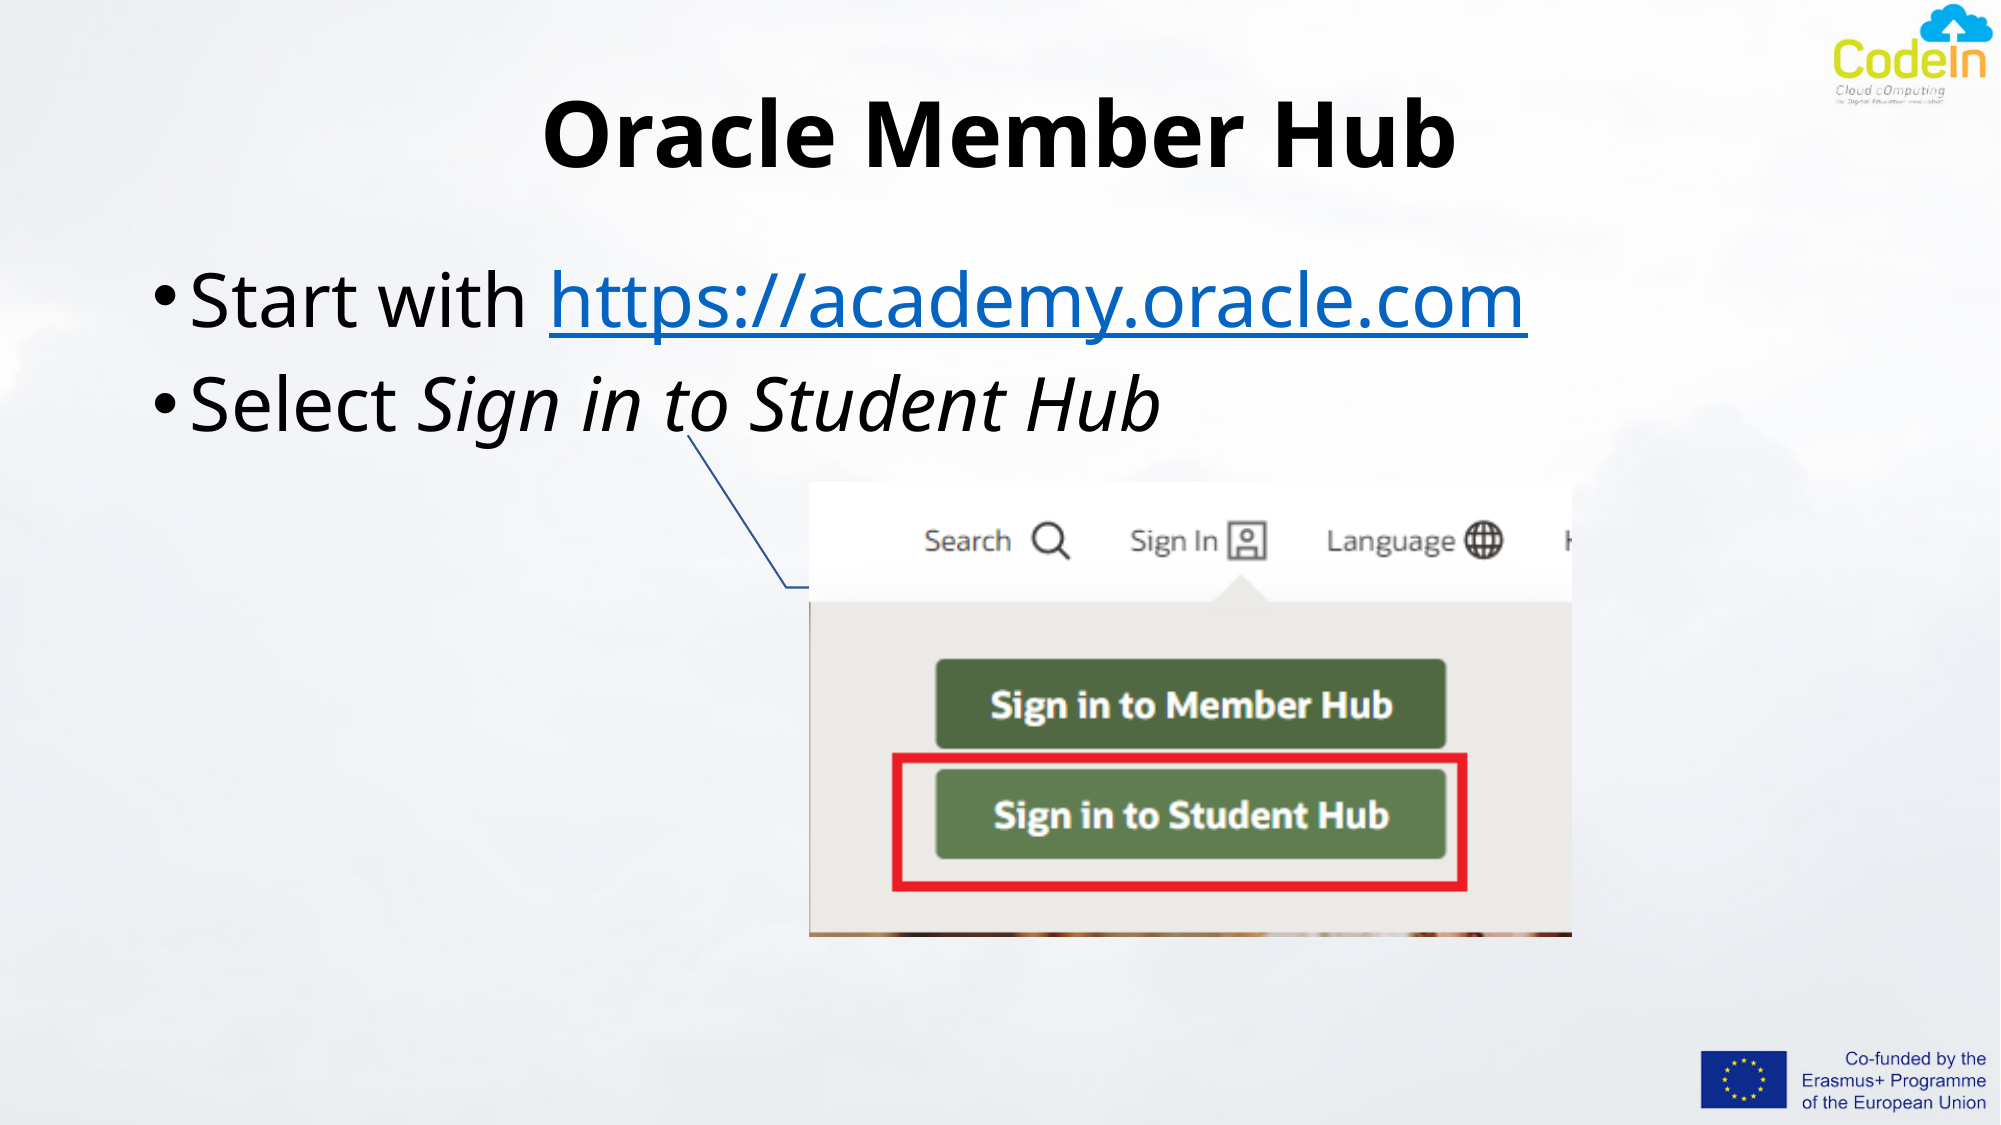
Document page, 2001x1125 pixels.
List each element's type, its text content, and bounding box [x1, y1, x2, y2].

picture [0, 0, 2001, 1125]
text_box [686, 434, 809, 589]
list Start with https://academy.oracle.com Select Sign in to Student Hub [137, 246, 1863, 1095]
title Oracle Member Hub [137, 28, 1863, 246]
